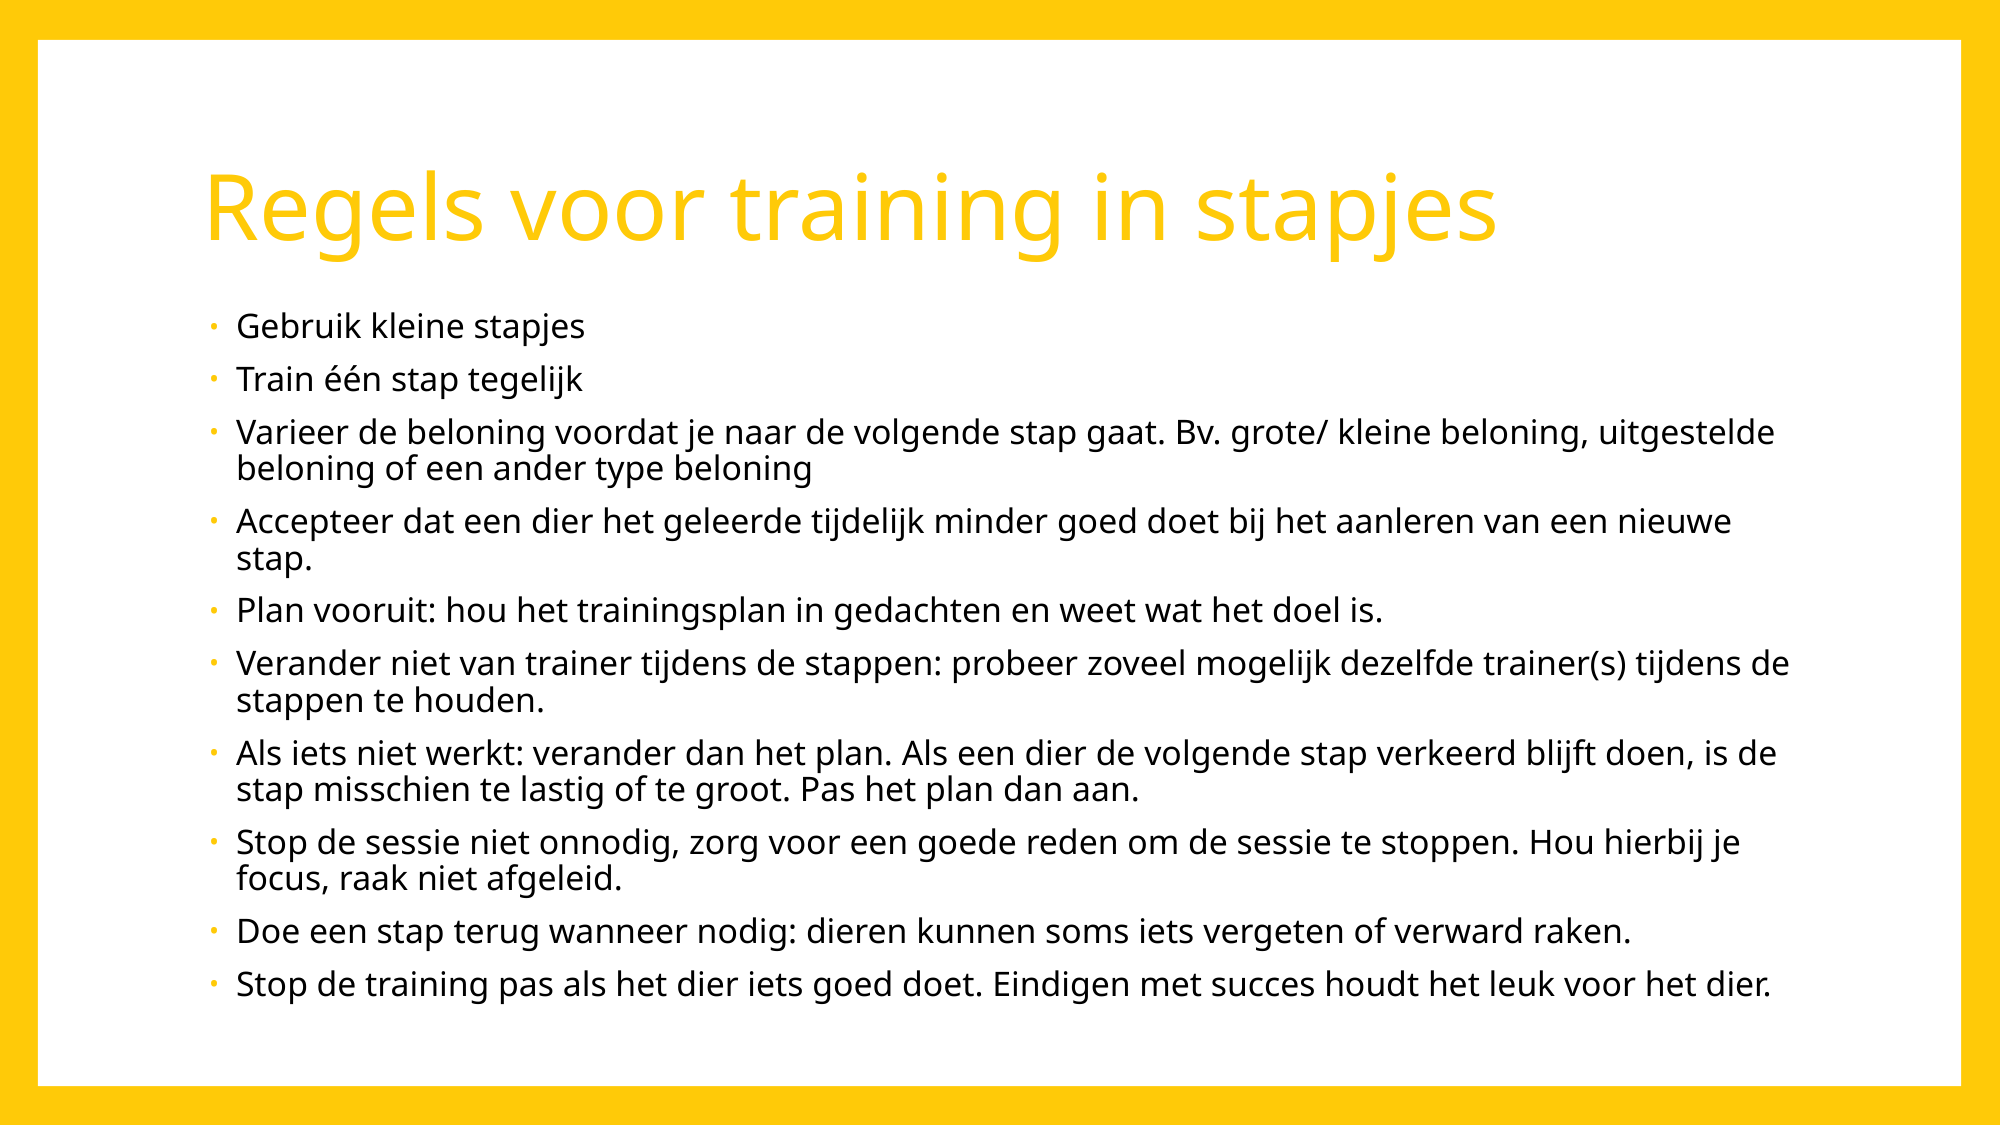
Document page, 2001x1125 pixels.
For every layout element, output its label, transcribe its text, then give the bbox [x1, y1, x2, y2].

title Regels voor training in stapjes [187, 99, 1808, 302]
list Gebruik kleine stapjes Train één stap tegelijk Varieer de beloning voordat je naar de volgende stap gaat. Bv. grote/ kleine beloning, uitgestelde beloning of een ander type beloning Accepteer dat een dier het geleerde tijdelijk minder goed doet bij het aanleren van een nieuwe stap. Plan vooruit: hou het trainingsplan in gedachten en weet wat het doel is. Verander niet van trainer tijdens de stappen: probeer zoveel mogelijk dezelfde trainer(s) tijdens de stappen te houden. Als iets niet werkt: verander dan het plan. Als een dier de volgende stap verkeerd blijft doen, is de stap misschien te lastig of te groot. Pas het plan dan aan. Stop de sessie niet onnodig, zorg voor een goede reden om de sessie te stoppen. Hou hierbij je focus, raak niet afgeleid. Doe een stap terug wanneer nodig: dieren kunnen soms iets vergeten of verward raken. Stop de training pas als het dier iets goed doet. Eindigen met succes houdt het leuk voor het dier. [187, 302, 1808, 1048]
